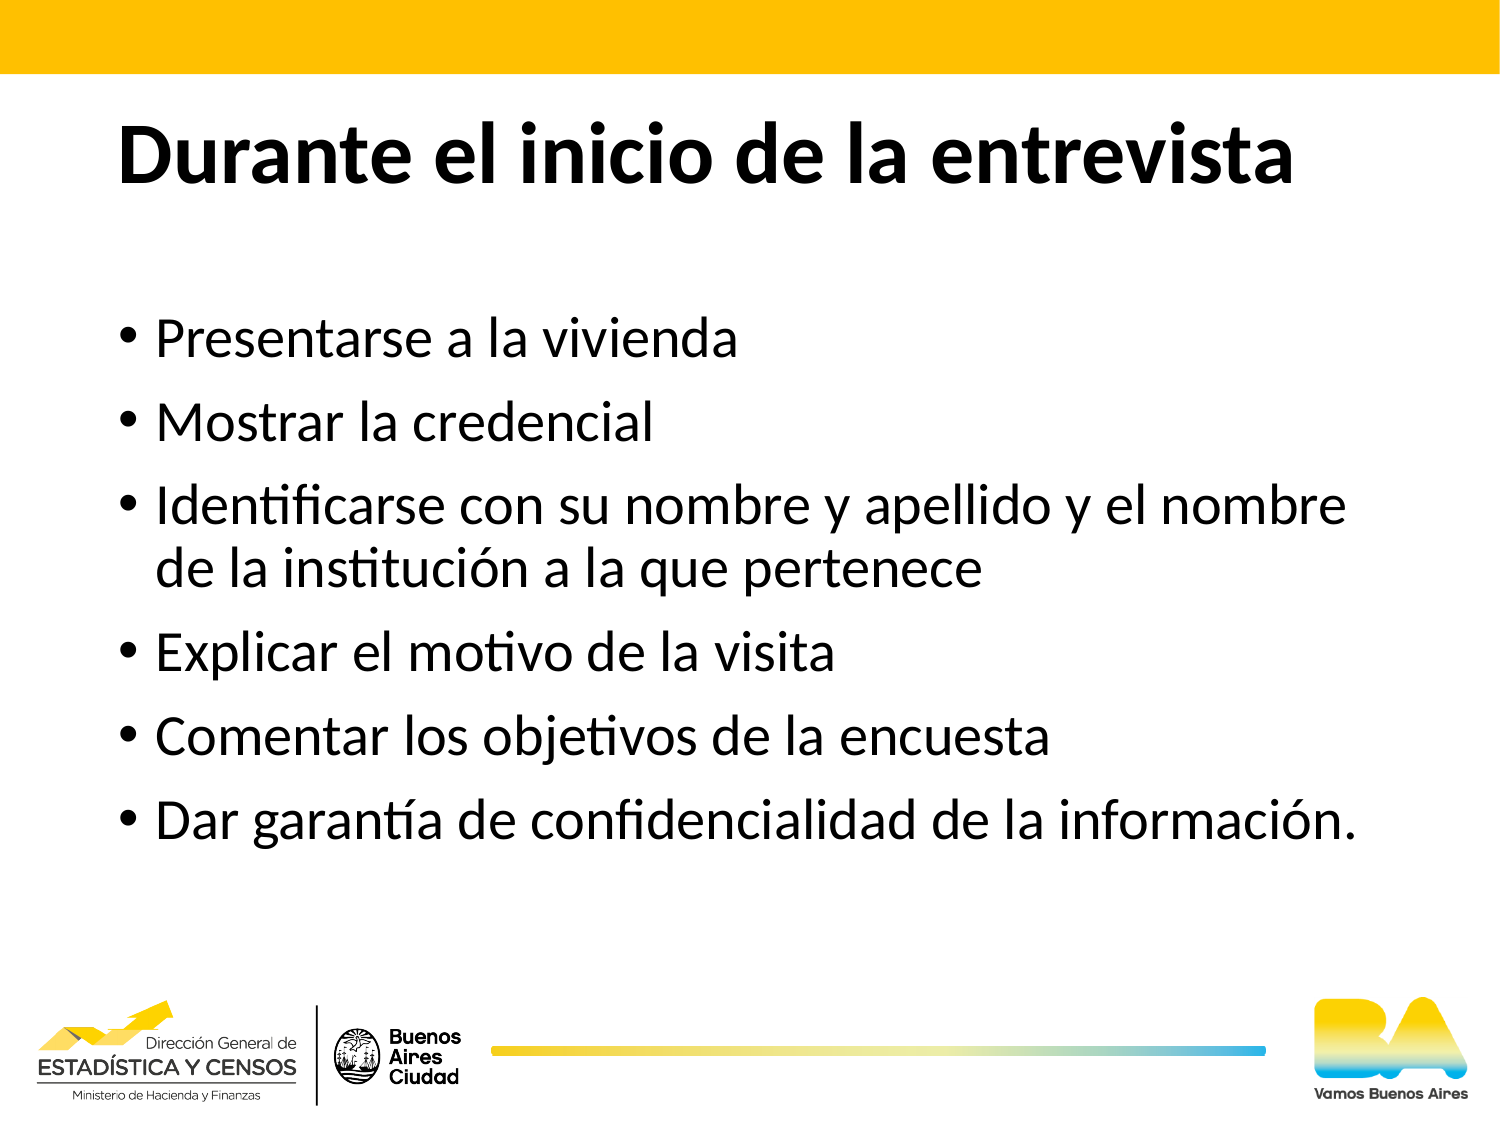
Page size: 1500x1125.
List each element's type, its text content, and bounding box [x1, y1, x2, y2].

picture [491, 1046, 1266, 1056]
list Presentarse a la vivienda Mostrar la credencial Identificarse con su nombre y apellido y el nombre de la institución a la que pertenece Explicar el motivo de la visita Comentar los objetivos de la encuesta Dar garantía de confidencialidad de la información. [103, 299, 1397, 1014]
picture [1314, 997, 1468, 1099]
picture [25, 988, 488, 1112]
title Durante el inicio de la entrevista [102, 99, 1397, 317]
text_box [0, 0, 1500, 75]
